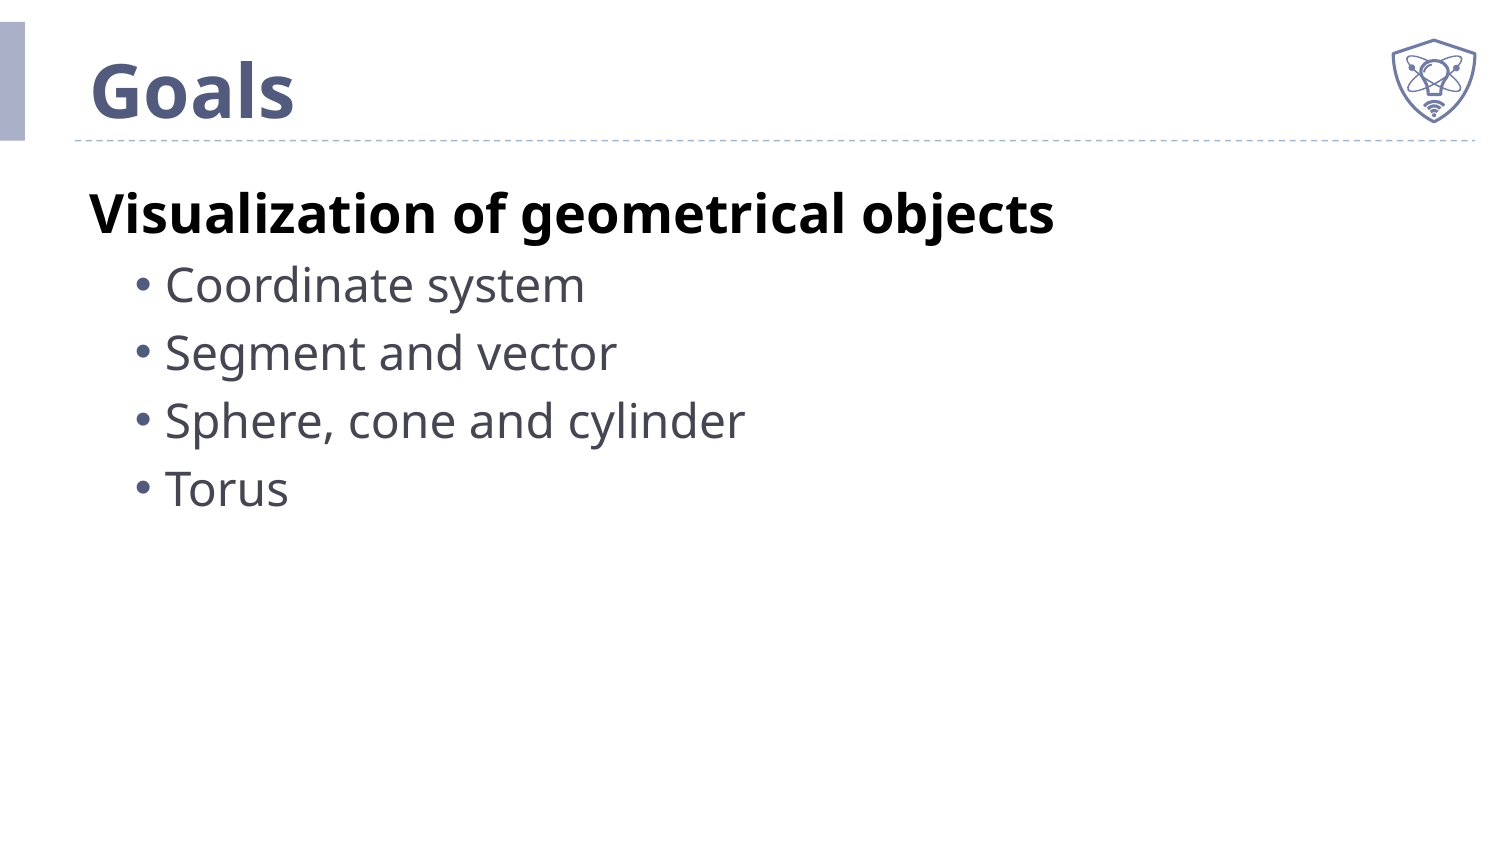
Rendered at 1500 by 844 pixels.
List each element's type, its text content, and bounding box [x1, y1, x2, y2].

list Visualization of geometrical objects Coordinate system Segment and vector Sphere, cone and cylinder Torus [75, 171, 1475, 835]
title Goals [75, 18, 1475, 141]
